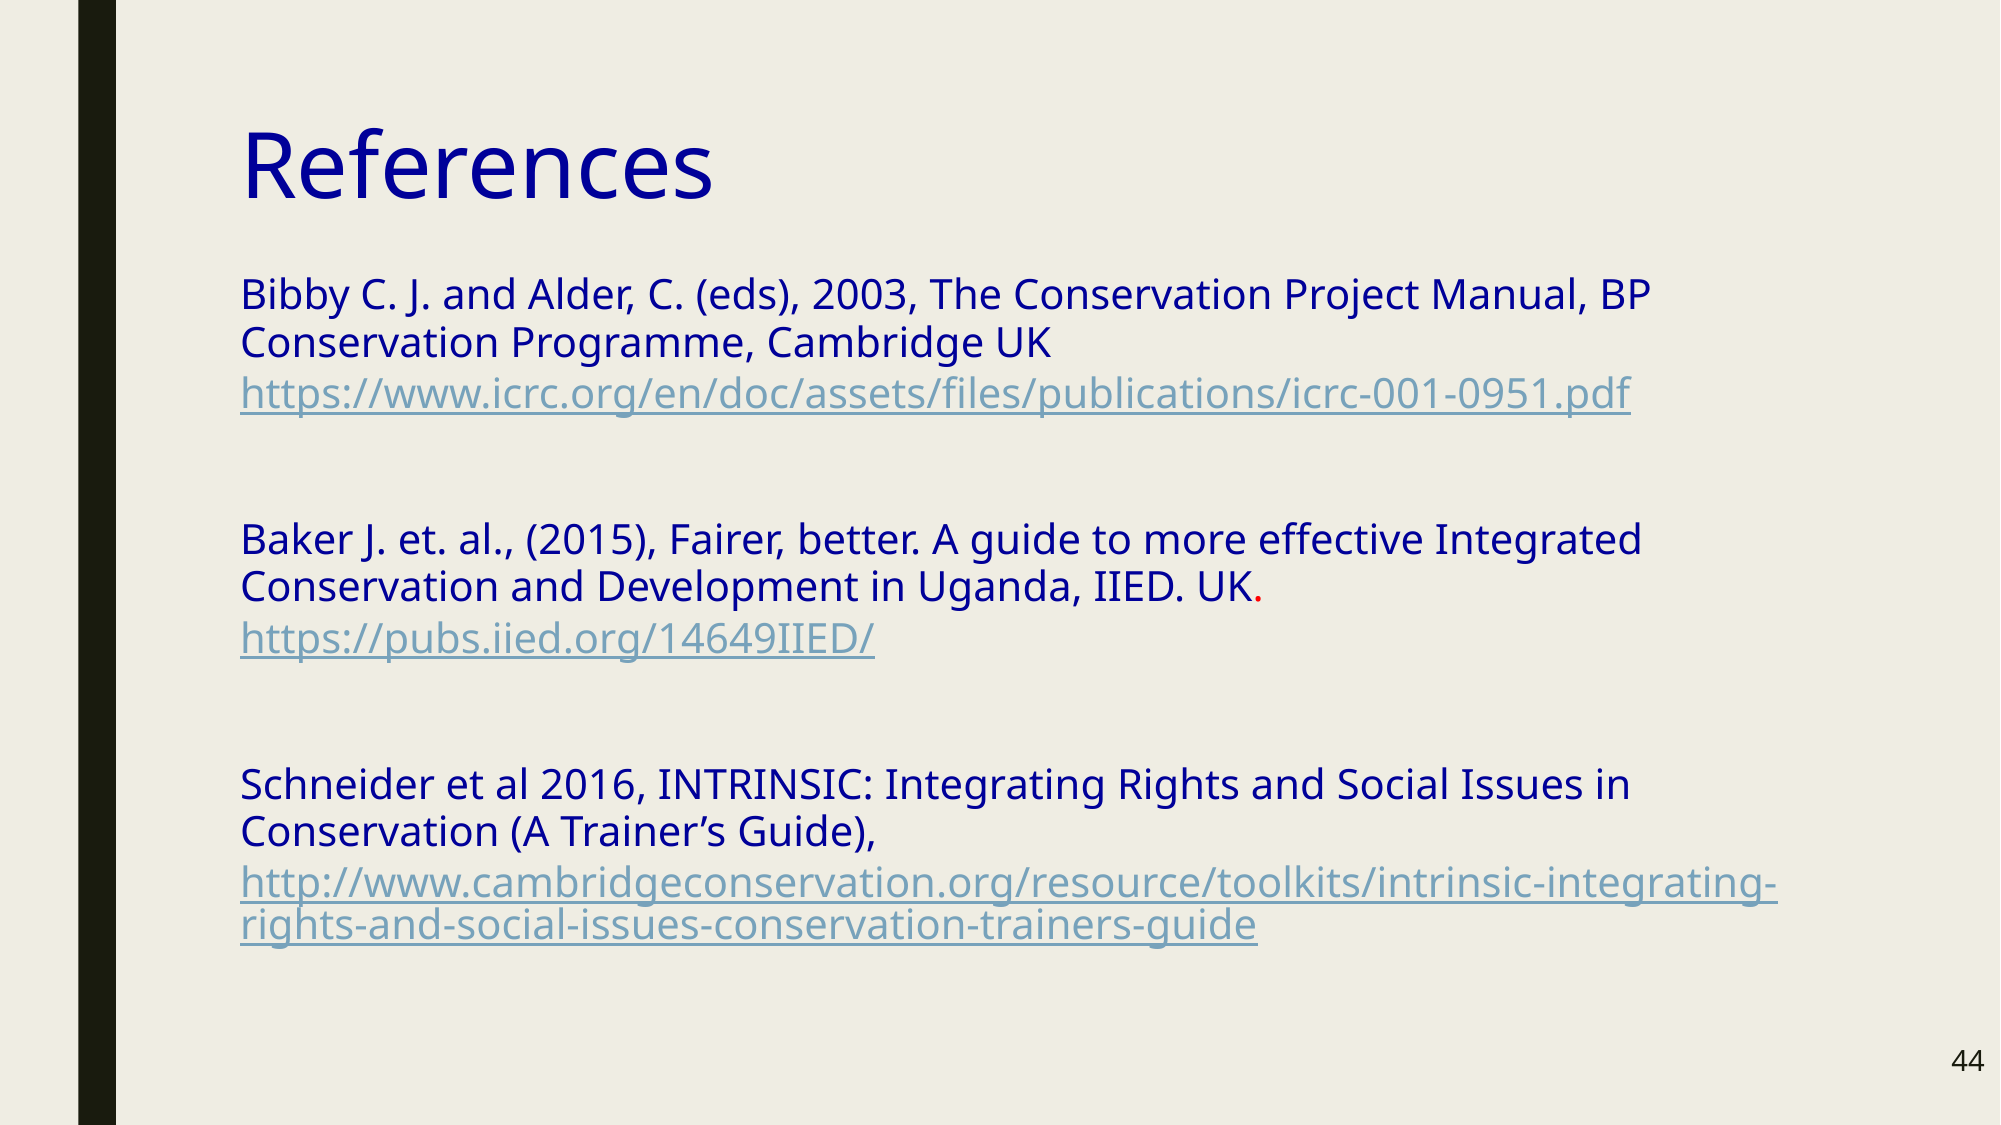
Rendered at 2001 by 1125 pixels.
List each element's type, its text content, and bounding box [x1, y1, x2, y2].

title References [225, 112, 1800, 264]
slide_number 44 [1851, 999, 2000, 1125]
list Bibby C. J. and Alder, C. (eds), 2003, The Conservation Project Manual, BP Conservation Programme, Cambridge UK https://www.icrc.org/en/doc/assets/files/publications/icrc-001-0951.pdf Baker J. et. al., (2015), Fairer, better. A guide to more effective Integrated Conservation and Development in Uganda, IIED. UK. https://pubs.iied.org/14649IIED/ Schneider et al 2016, INTRINSIC: Integrating Rights and Social Issues in Conservation (A Trainer’s Guide), http://www.cambridgeconservation.org/resource/toolkits/intrinsic-integrating-rights-and-social-issues-conservation-trainers-guide [225, 264, 1800, 1079]
